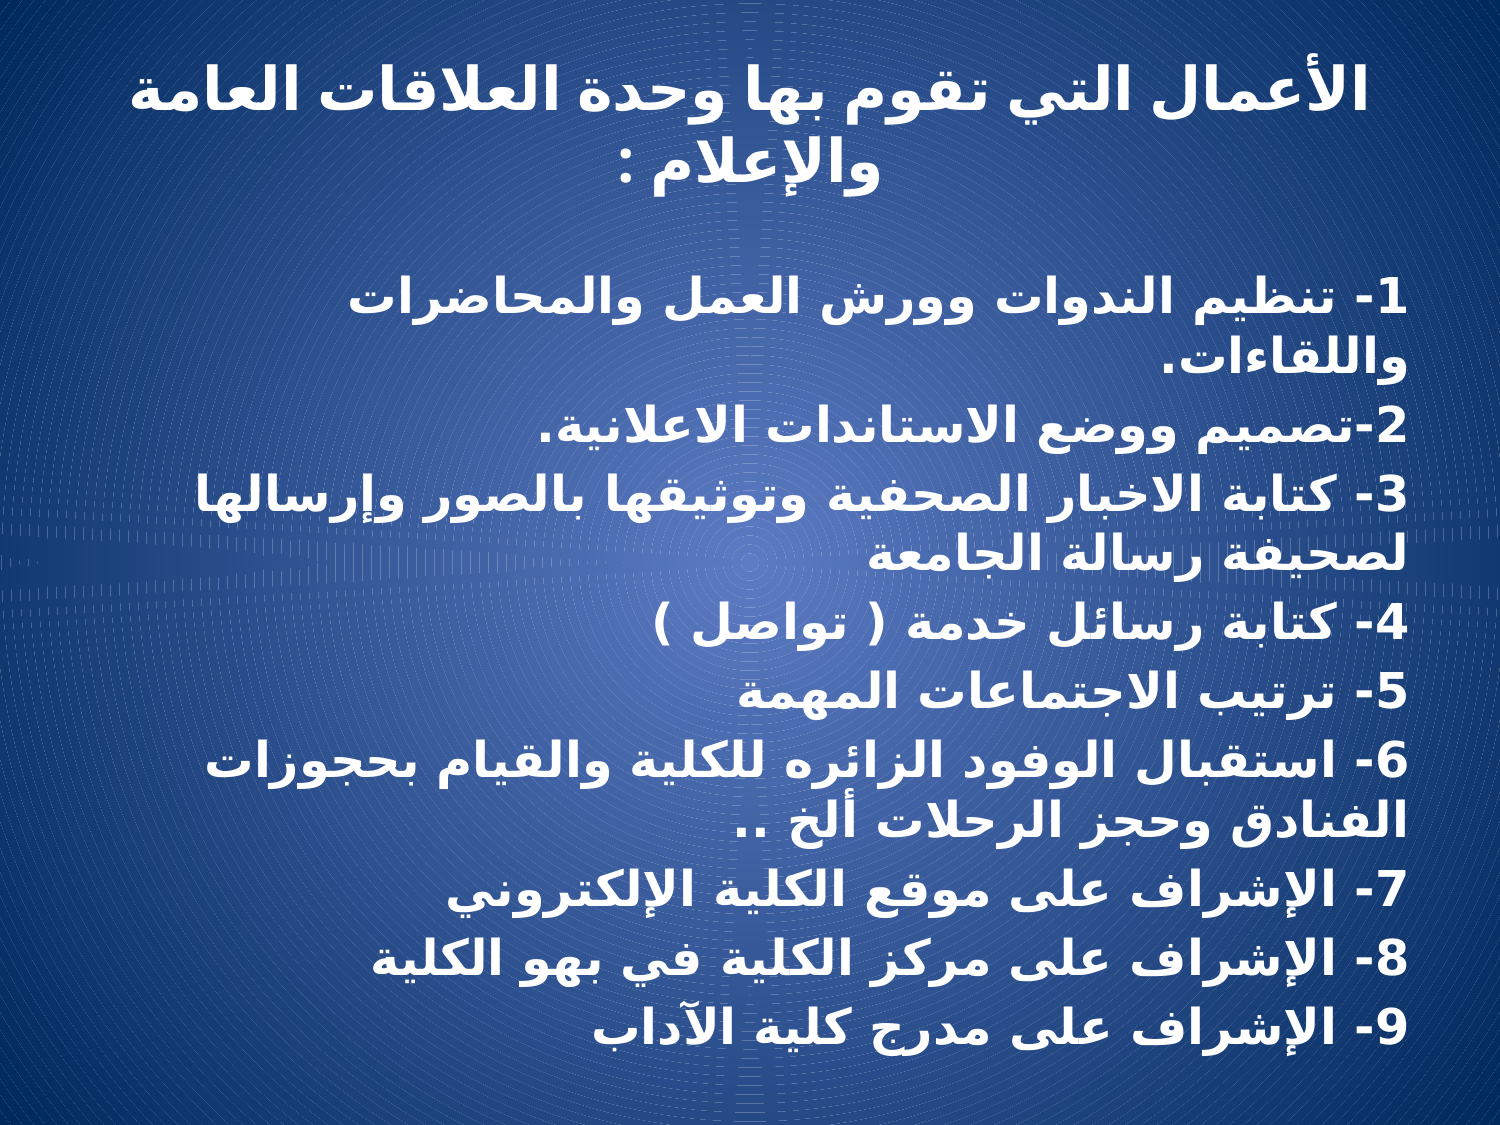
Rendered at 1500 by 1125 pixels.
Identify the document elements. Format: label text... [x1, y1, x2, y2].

list الأعمال التي تقوم بها وحدة العلاقات العامة والإعلام : 1- تنظيم الندوات وورش العمل والمحاضرات واللقاءات. 2-تصميم ووضع الاستاندات الاعلانية. 3- كتابة الاخبار الصحفية وتوثيقها بالصور وإرسالها لصحيفة رسالة الجامعة 4- كتابة رسائل خدمة ( تواصل ) 5- ترتيب الاجتماعات المهمة 6- استقبال الوفود الزائره للكلية والقيام بحجوزات الفنادق وحجز الرحلات ألخ .. 7- الإشراف على موقع الكلية الإلكتروني 8- الإشراف على مركز الكلية في بهو الكلية 9- الإشراف على مدرج كلية الآداب [75, 42, 1425, 1071]
